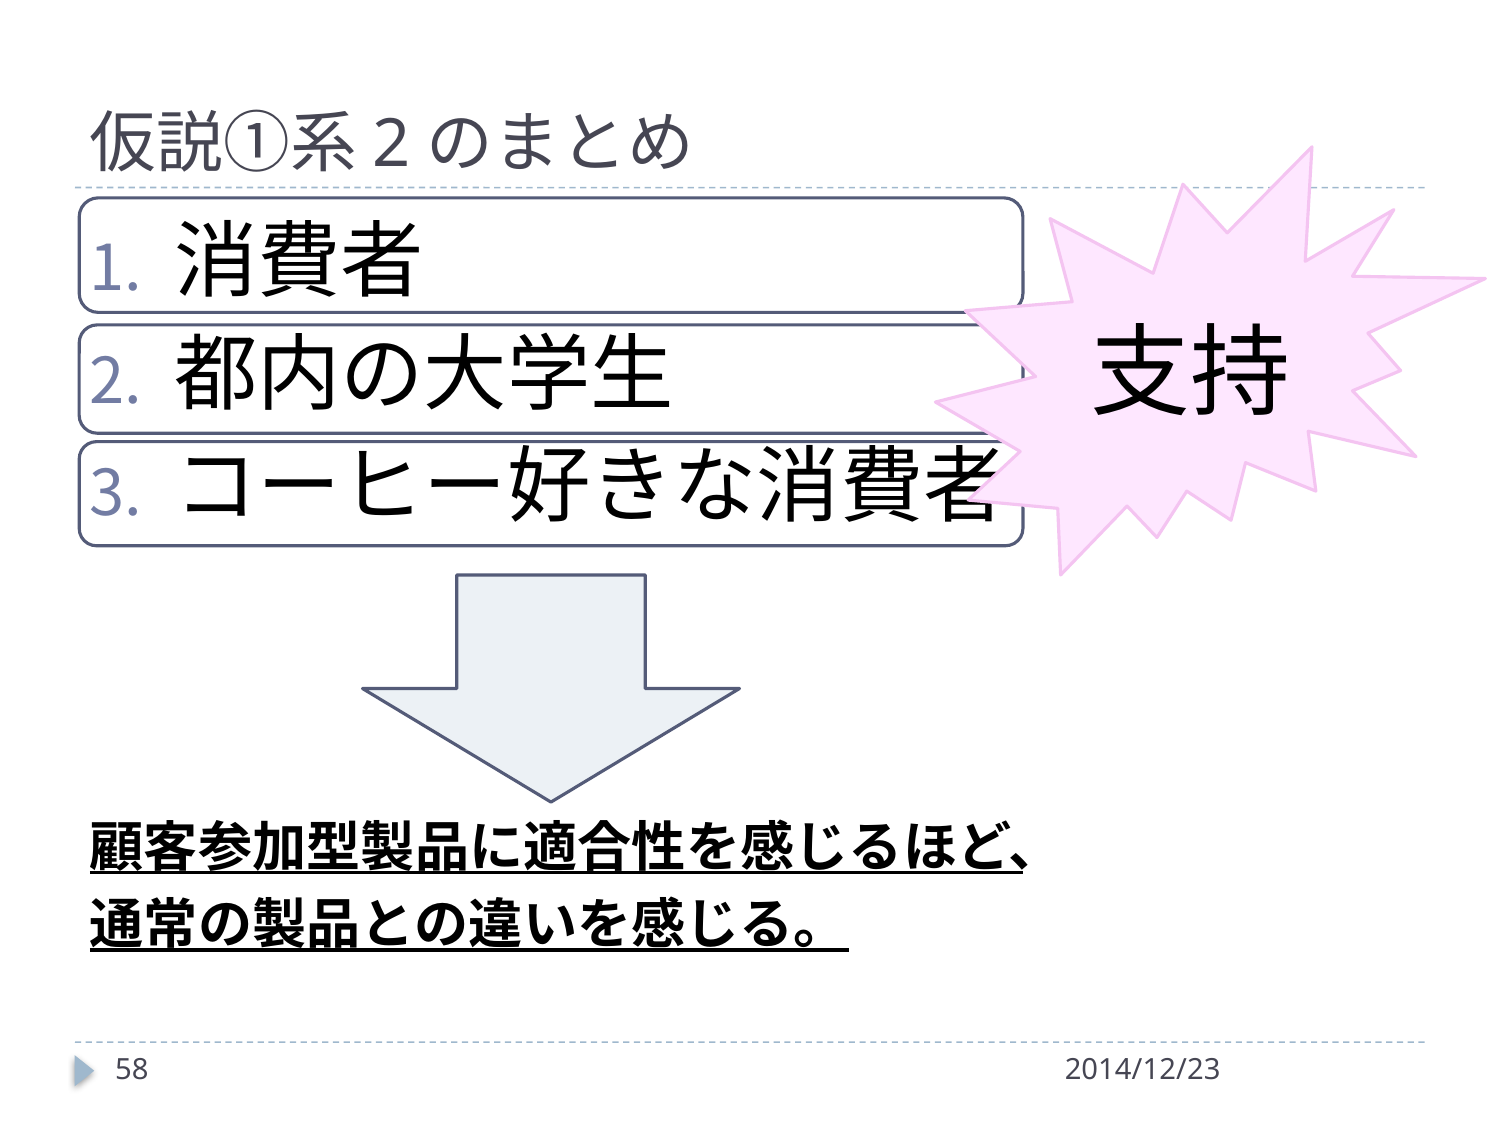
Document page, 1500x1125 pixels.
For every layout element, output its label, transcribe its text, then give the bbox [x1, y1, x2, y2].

text_box [77, 196, 1025, 314]
text_box 支持 [933, 145, 1487, 577]
list 消費者 都内の大学生 コーヒー好きな消費者 顧客参加型製品に適合性を感じるほど、 通常の製品との違いを感じる。 [75, 200, 1038, 1040]
text_box [360, 573, 742, 804]
text_box [77, 323, 1025, 435]
text_box [77, 440, 1025, 548]
slide_number 58 [100, 1042, 426, 1103]
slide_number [1050, 1042, 1426, 1103]
title 仮説①系2のまとめ [75, 24, 1425, 188]
